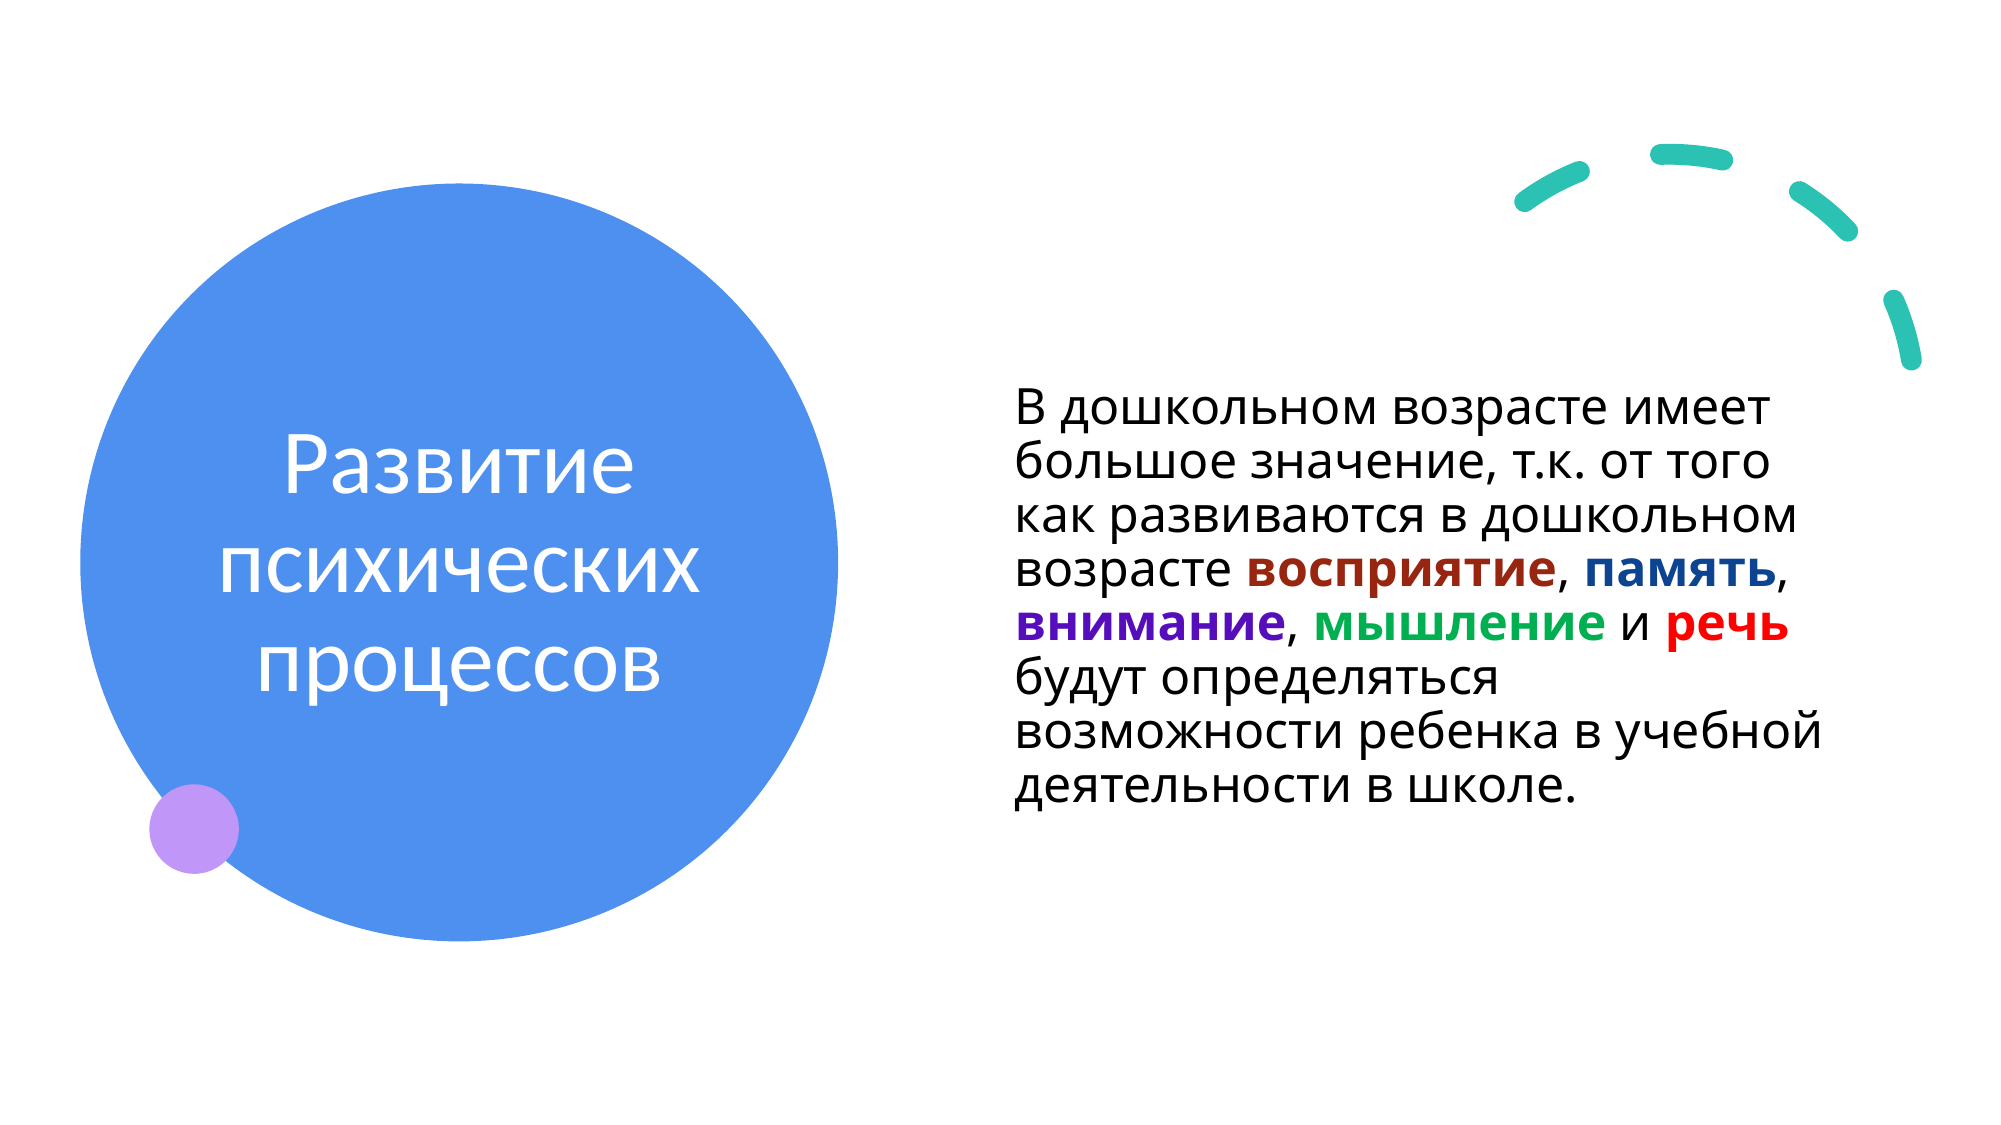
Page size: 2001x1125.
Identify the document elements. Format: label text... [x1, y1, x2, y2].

title Развитие психических процессов [100, 183, 820, 942]
list В дошкольном возрасте имеет большое значение, т.к. от того как развиваются в дошкольном возрасте восприятие, память, внимание, мышление и речь будут определяться возможности ребенка в учебной деятельности в школе. [999, 273, 1851, 921]
